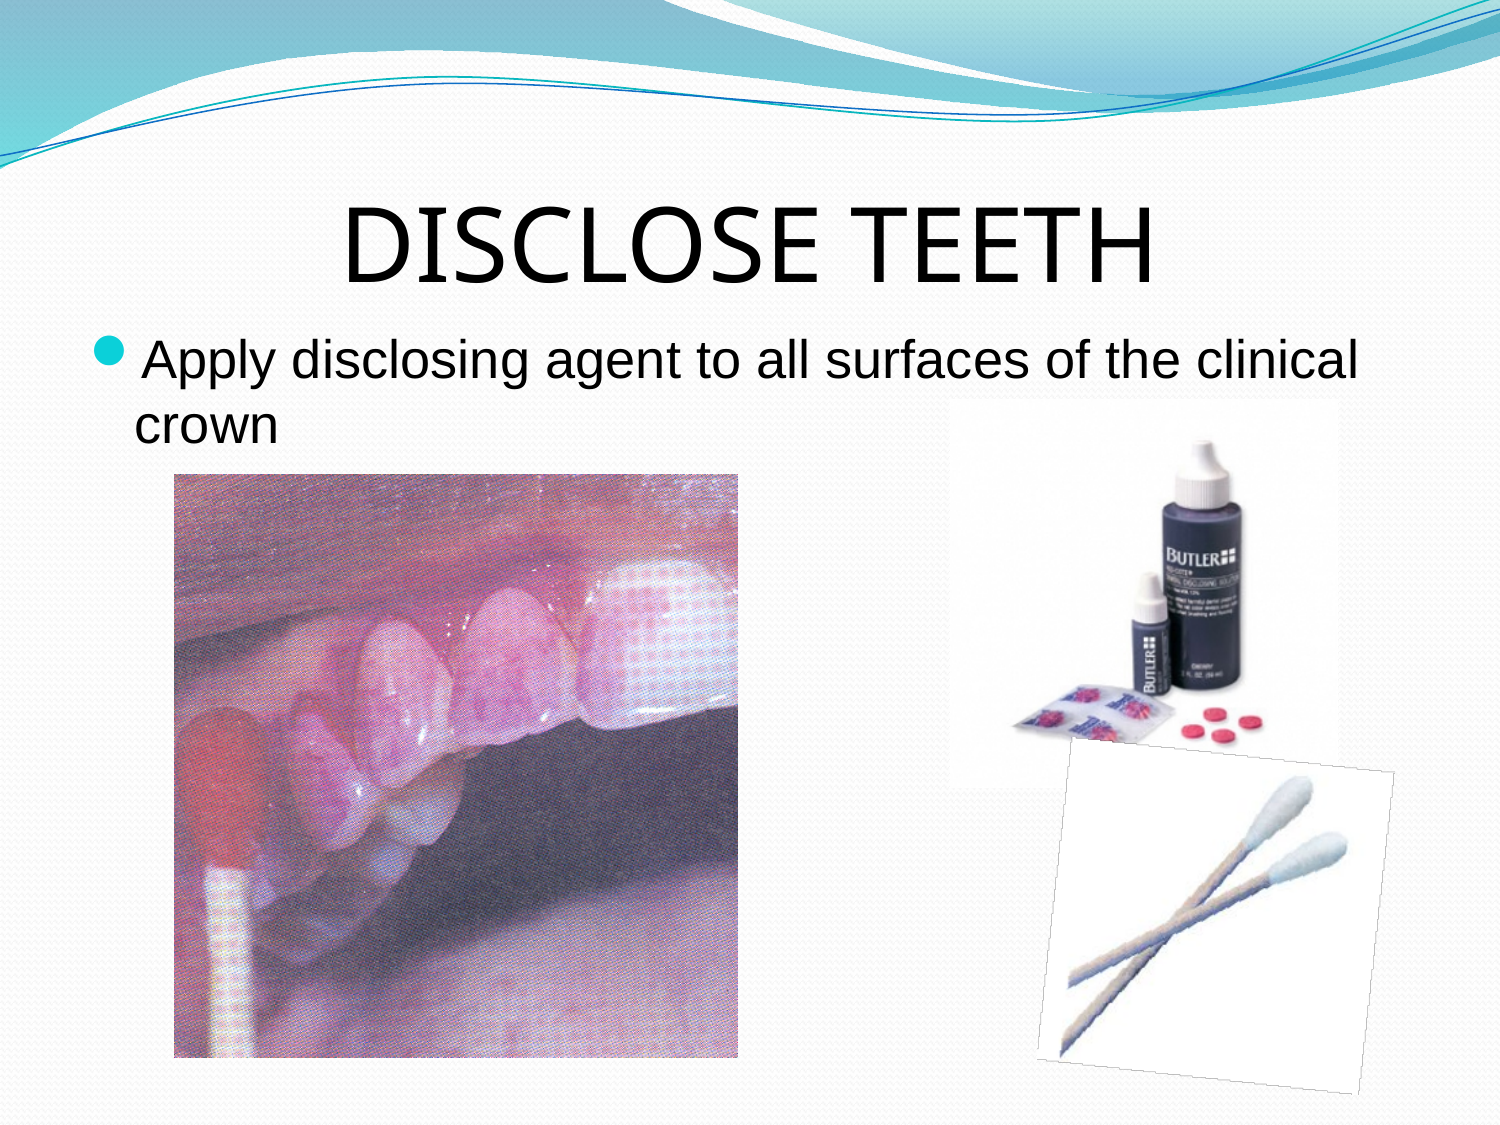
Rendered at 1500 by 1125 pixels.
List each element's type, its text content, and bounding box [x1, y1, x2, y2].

picture [1316, 1089, 1359, 1095]
title DISCLOSE TEETH [75, 115, 1425, 303]
picture [1383, 773, 1393, 858]
picture [949, 399, 1379, 1079]
picture [1037, 963, 1048, 1060]
list Apply disclosing agent to all surfaces of the clinical crown [75, 317, 1425, 1038]
picture [174, 474, 738, 1058]
